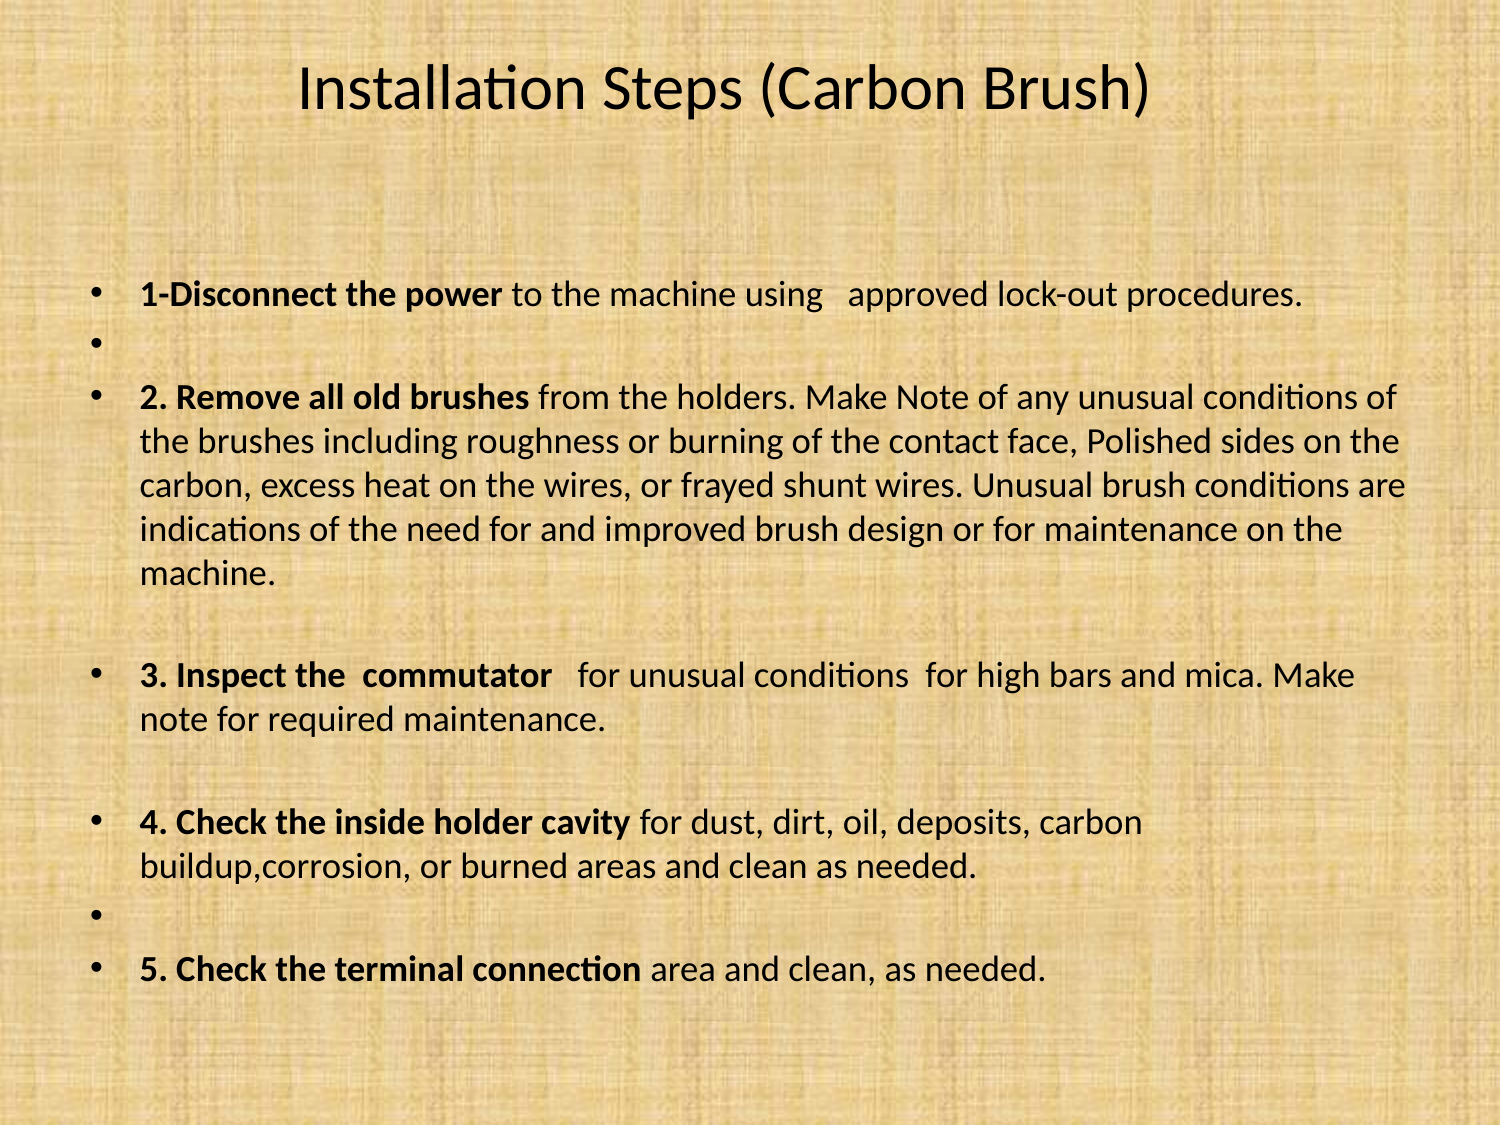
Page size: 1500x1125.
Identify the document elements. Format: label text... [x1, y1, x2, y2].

title Installation Steps (Carbon Brush) [50, 37, 1400, 225]
list 1-Disconnect the power to the machine using approved lock-out procedures. 2. Remove all old brushes from the holders. Make Note of any unusual conditions of the brushes including roughness or burning of the contact face, Polished sides on the carbon, excess heat on the wires, or frayed shunt wires. Unusual brush conditions are indications of the need for and improved brush design or for maintenance on the machine. 3. Inspect the commutator for unusual conditions for high bars and mica. Make note for required maintenance. 4. Check the inside holder cavity for dust, dirt, oil, deposits, carbon buildup,corrosion, or burned areas and clean as needed. 5. Check the terminal connection area and clean, as needed. [75, 262, 1425, 1005]
picture [0, 0, 1500, 1125]
